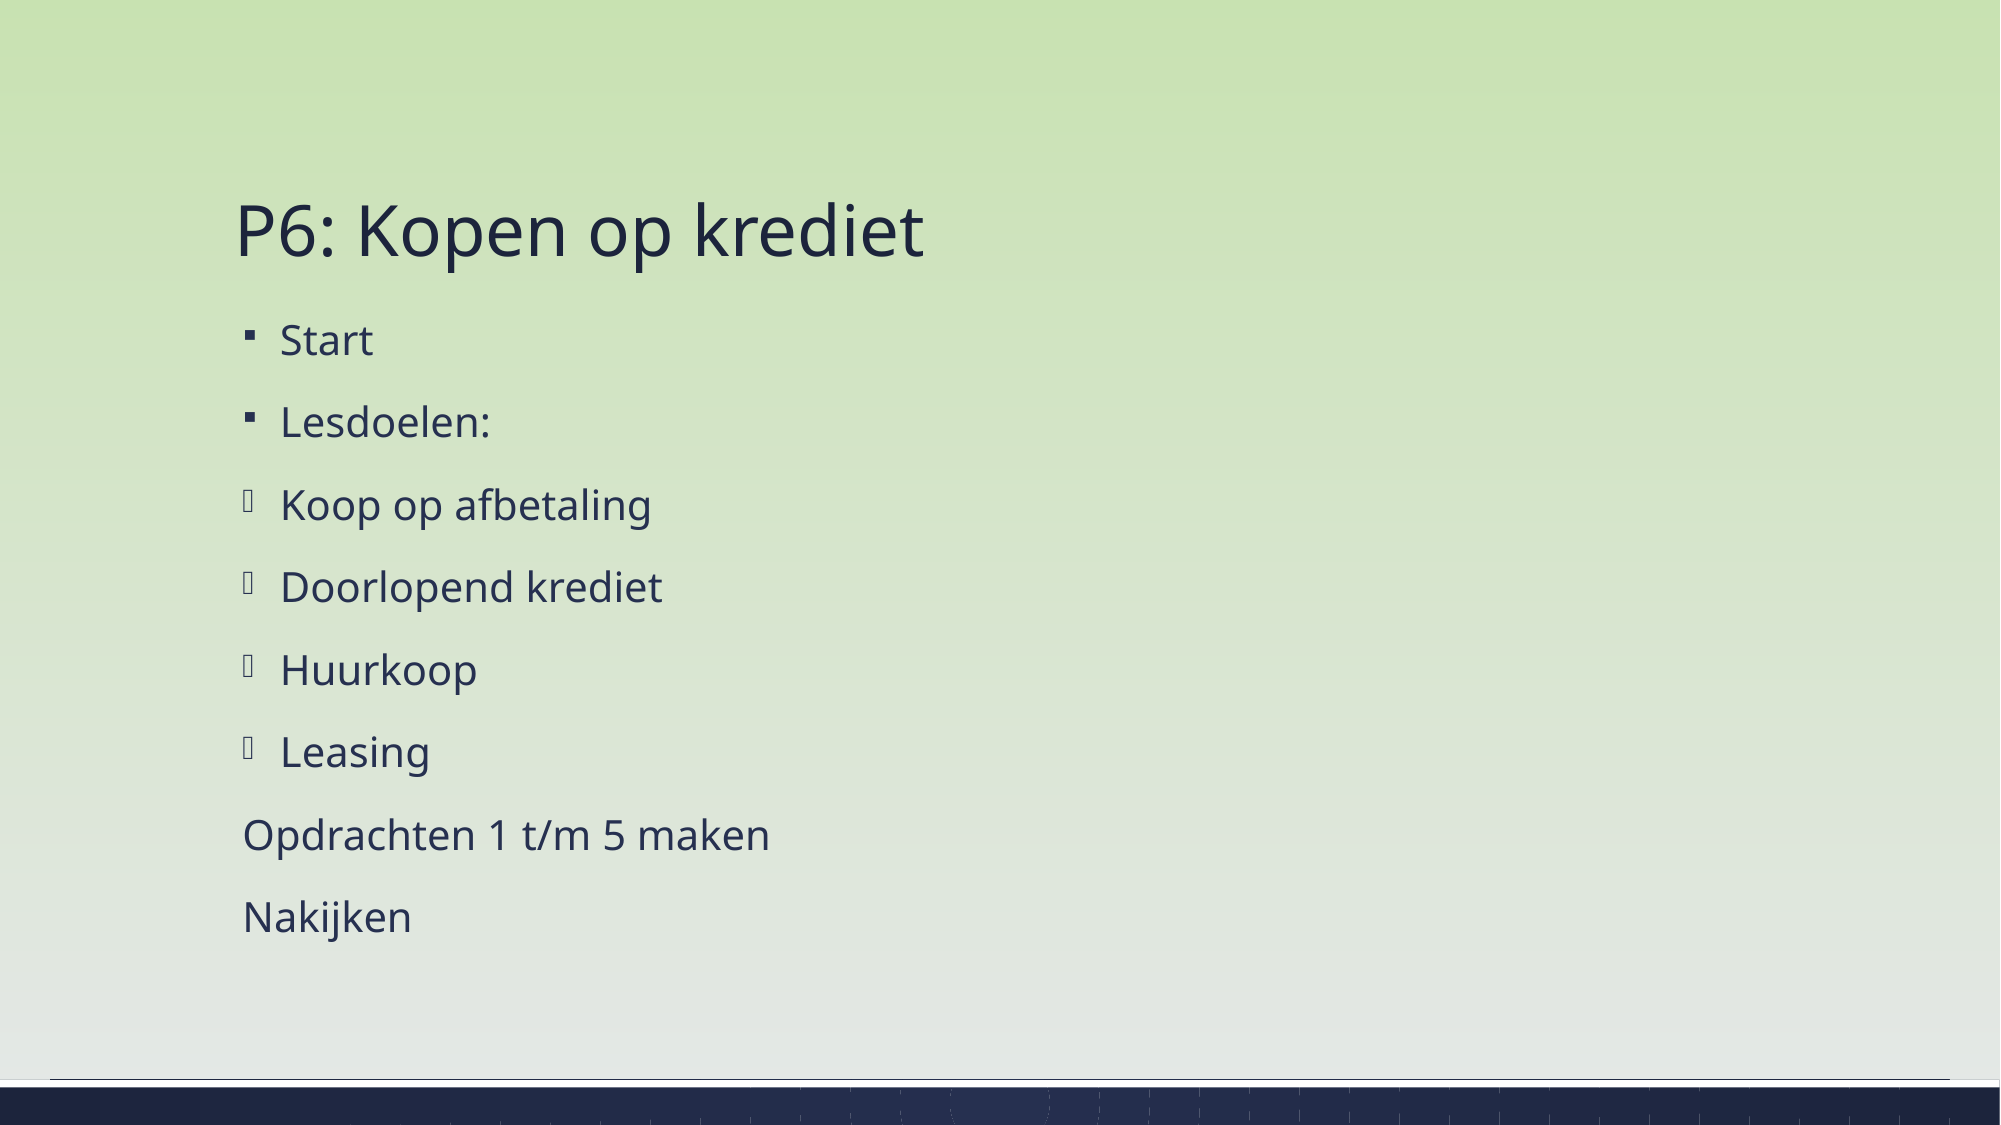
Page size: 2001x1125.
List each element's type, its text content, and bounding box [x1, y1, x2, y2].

list Start Lesdoelen: Koop op afbetaling Doorlopend krediet Huurkoop Leasing Opdrachten 1 t/m 5 maken Nakijken [219, 311, 1780, 990]
title P6: Kopen op krediet [219, 76, 1780, 279]
